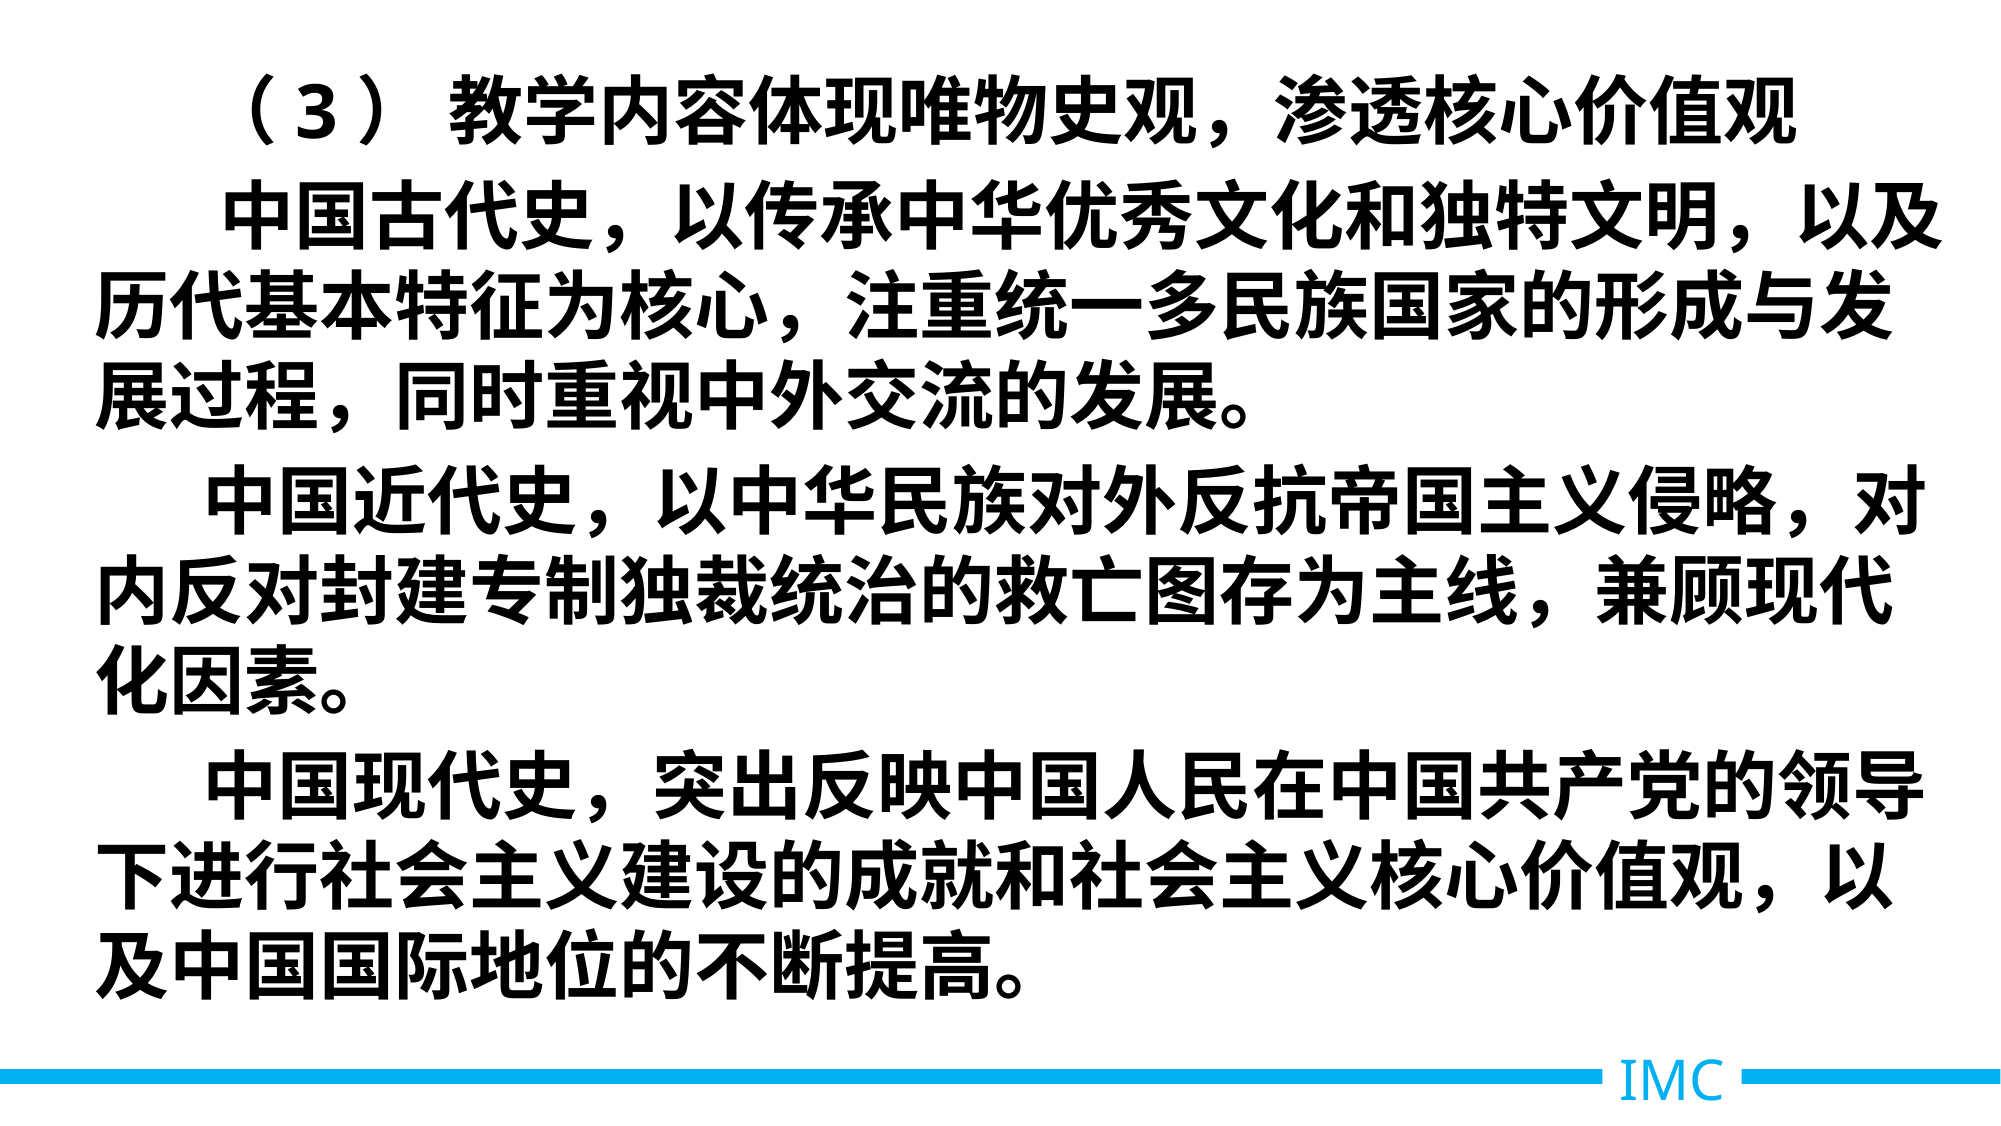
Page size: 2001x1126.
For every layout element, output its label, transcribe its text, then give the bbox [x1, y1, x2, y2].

list （3） 教学内容体现唯物史观，渗透核心价值观 中国古代史，以传承中华优秀文化和独特文明，以及历代基本特征为核心，注重统一多民族国家的形成与发展过程，同时重视中外交流的发展。 中国近代史，以中华民族对外反抗帝国主义侵略，对内反对封建专制独裁统治的救亡图存为主线，兼顾现代化因素。 中国现代史，突出反映中国人民在中国共产党的领导下进行社会主义建设的成就和社会主义核心价值观，以及中国国际地位的不断提高。 [14, 54, 1966, 1107]
